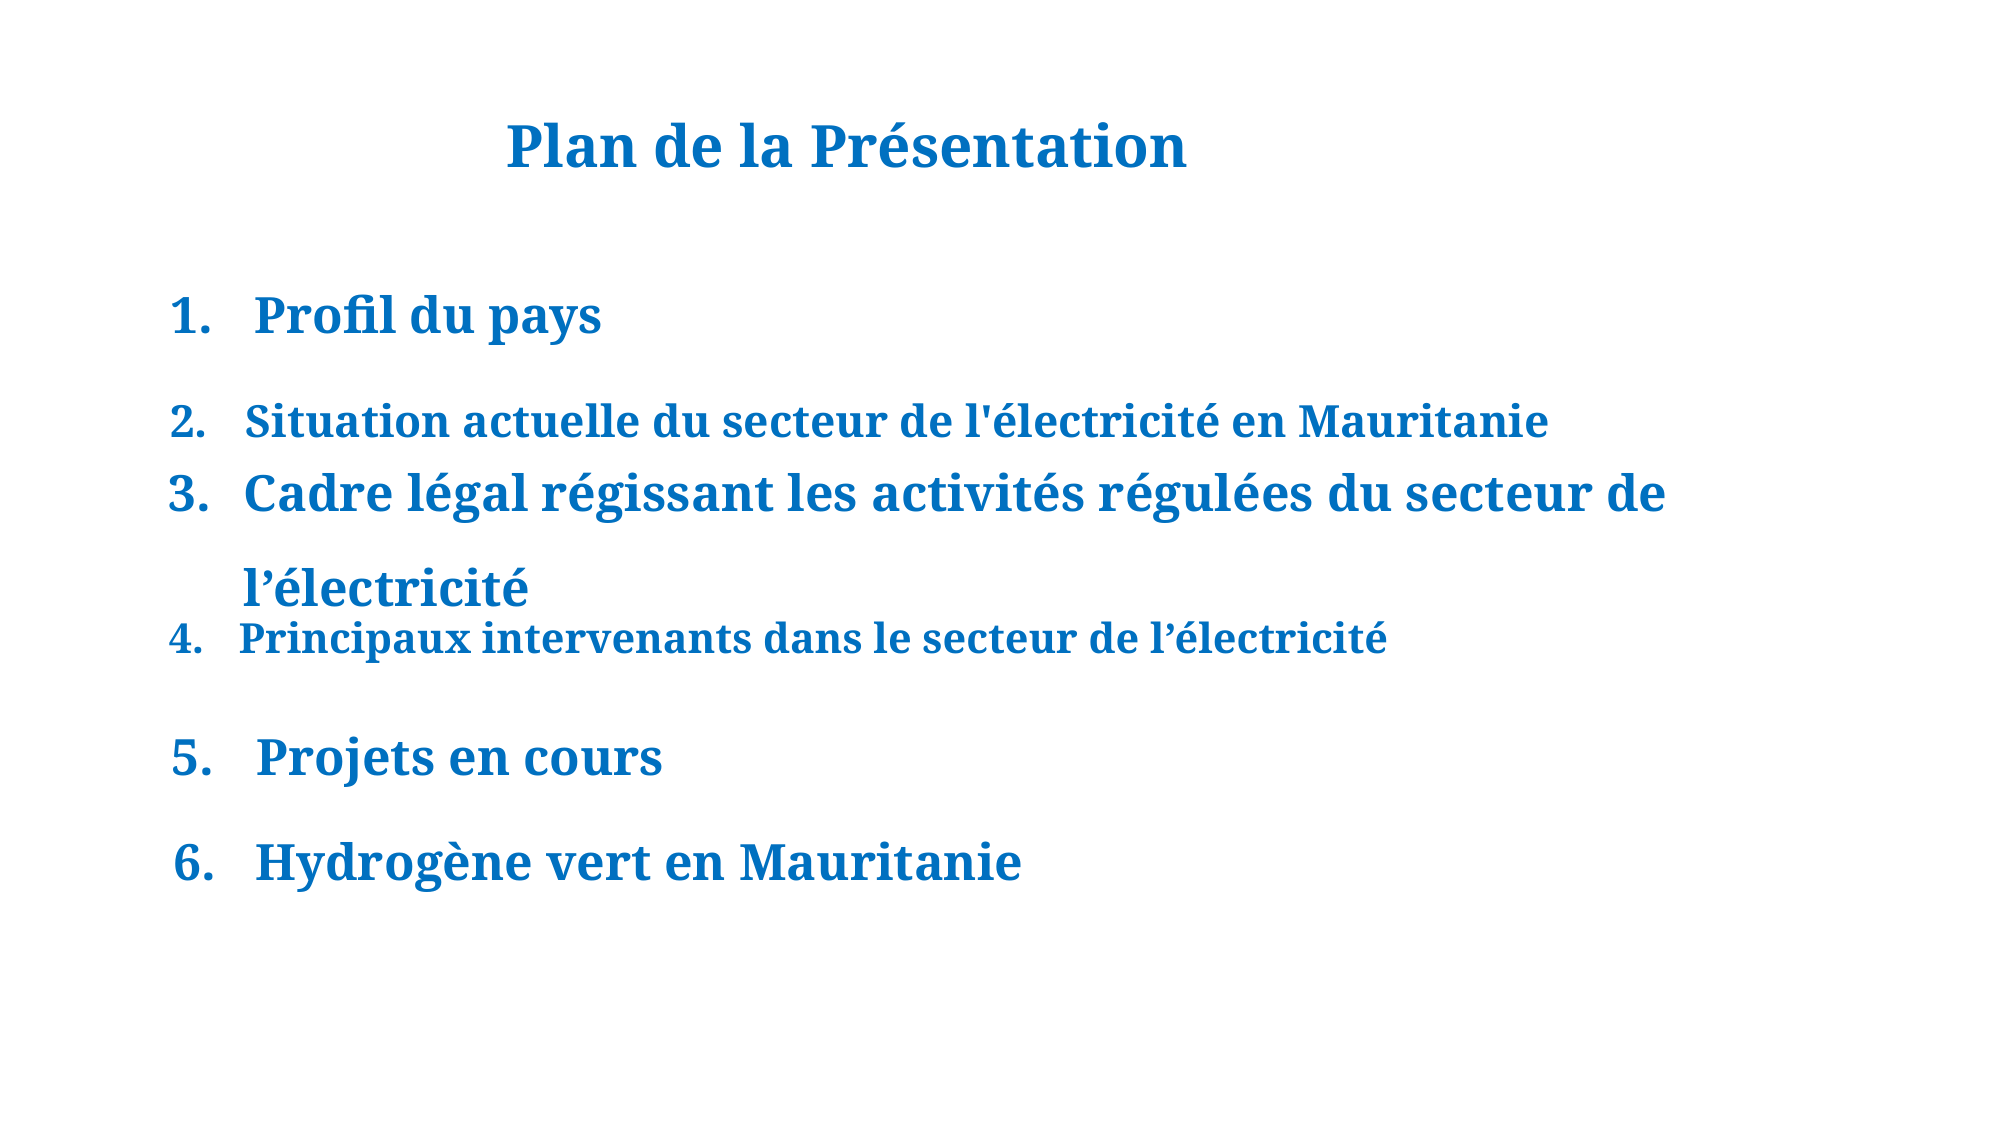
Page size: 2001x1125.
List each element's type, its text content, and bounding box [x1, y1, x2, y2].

text_box Profil du pays [155, 263, 770, 365]
title Plan de la Présentation [491, 59, 1590, 232]
text_box Situation actuelle du secteur de l'électricité en Mauritanie [155, 365, 1654, 467]
text_box Principaux intervenants dans le secteur de l’électricité [153, 579, 1652, 688]
text_box Cadre légal régissant les activités régulées du secteur de l’électricité [153, 467, 1845, 575]
text_box 6. Hydrogène vert en Mauritanie [158, 816, 1350, 898]
text_box Projets en cours [156, 711, 1348, 793]
